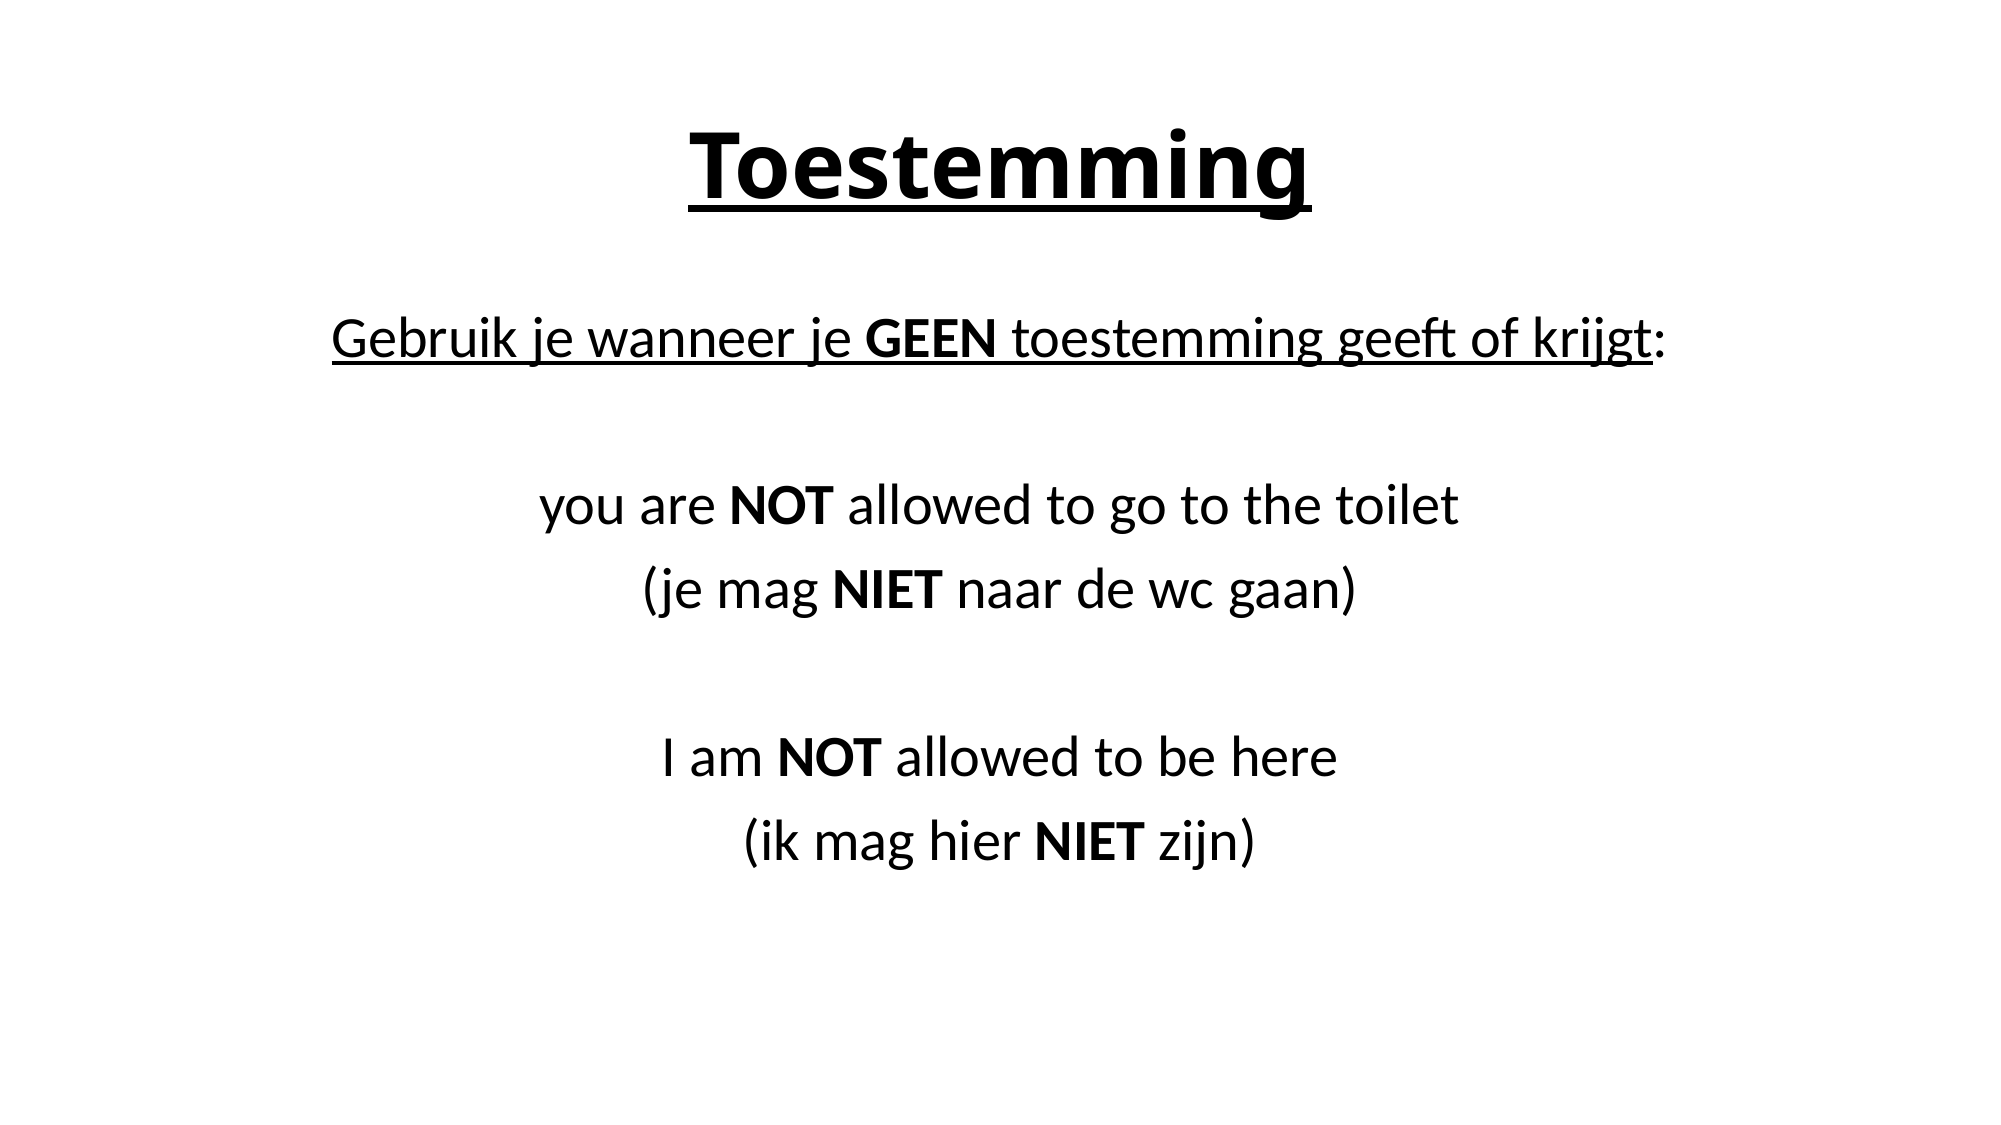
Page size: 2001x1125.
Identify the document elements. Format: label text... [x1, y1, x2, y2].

title Toestemming [137, 59, 1863, 278]
list Gebruik je wanneer je GEEN toestemming geeft of krijgt: you are NOT allowed to go to the toilet (je mag NIET naar de wc gaan) I am NOT allowed to be here (ik mag hier NIET zijn) [137, 299, 1863, 1014]
